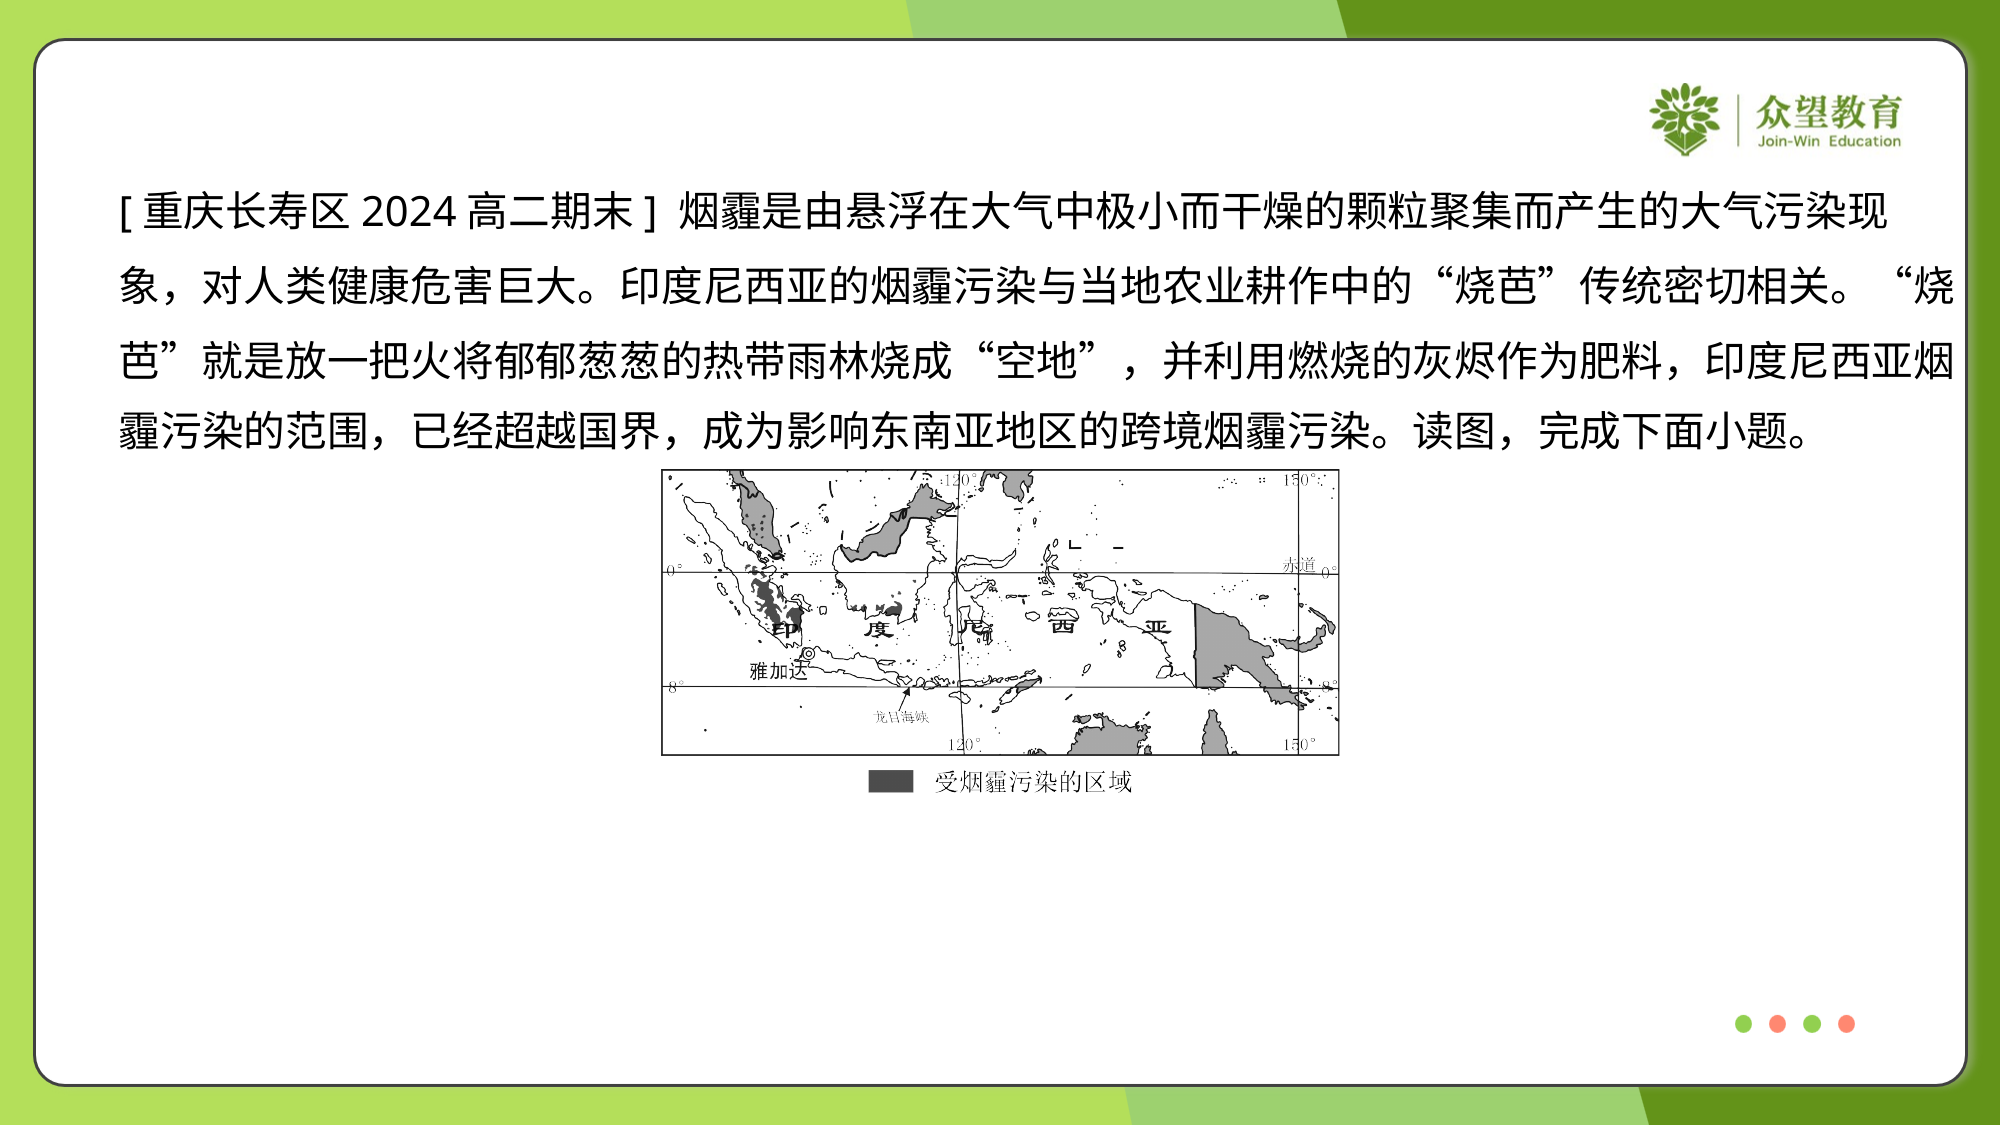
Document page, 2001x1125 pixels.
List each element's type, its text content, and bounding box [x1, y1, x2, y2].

picture [0, 0, 2000, 1125]
text_box [重庆长寿区2024高二期末] 烟霾是由悬浮在大气中极小而干燥的颗粒聚集而产生的大气污染现 象，对人类健康危害巨大。印度尼西亚的烟霾污染与当地农业耕作中的“烧芭”传统密切相关。“烧 芭”就是放一把火将郁郁葱葱的热带雨林烧成“空地”，并利用燃烧的灰烬作为肥料，印度尼西亚烟 霾污染的范围，已经超越国界，成为影响东南亚地区的跨境烟霾污染。读图，完成下面小题。 [118, 159, 1883, 448]
